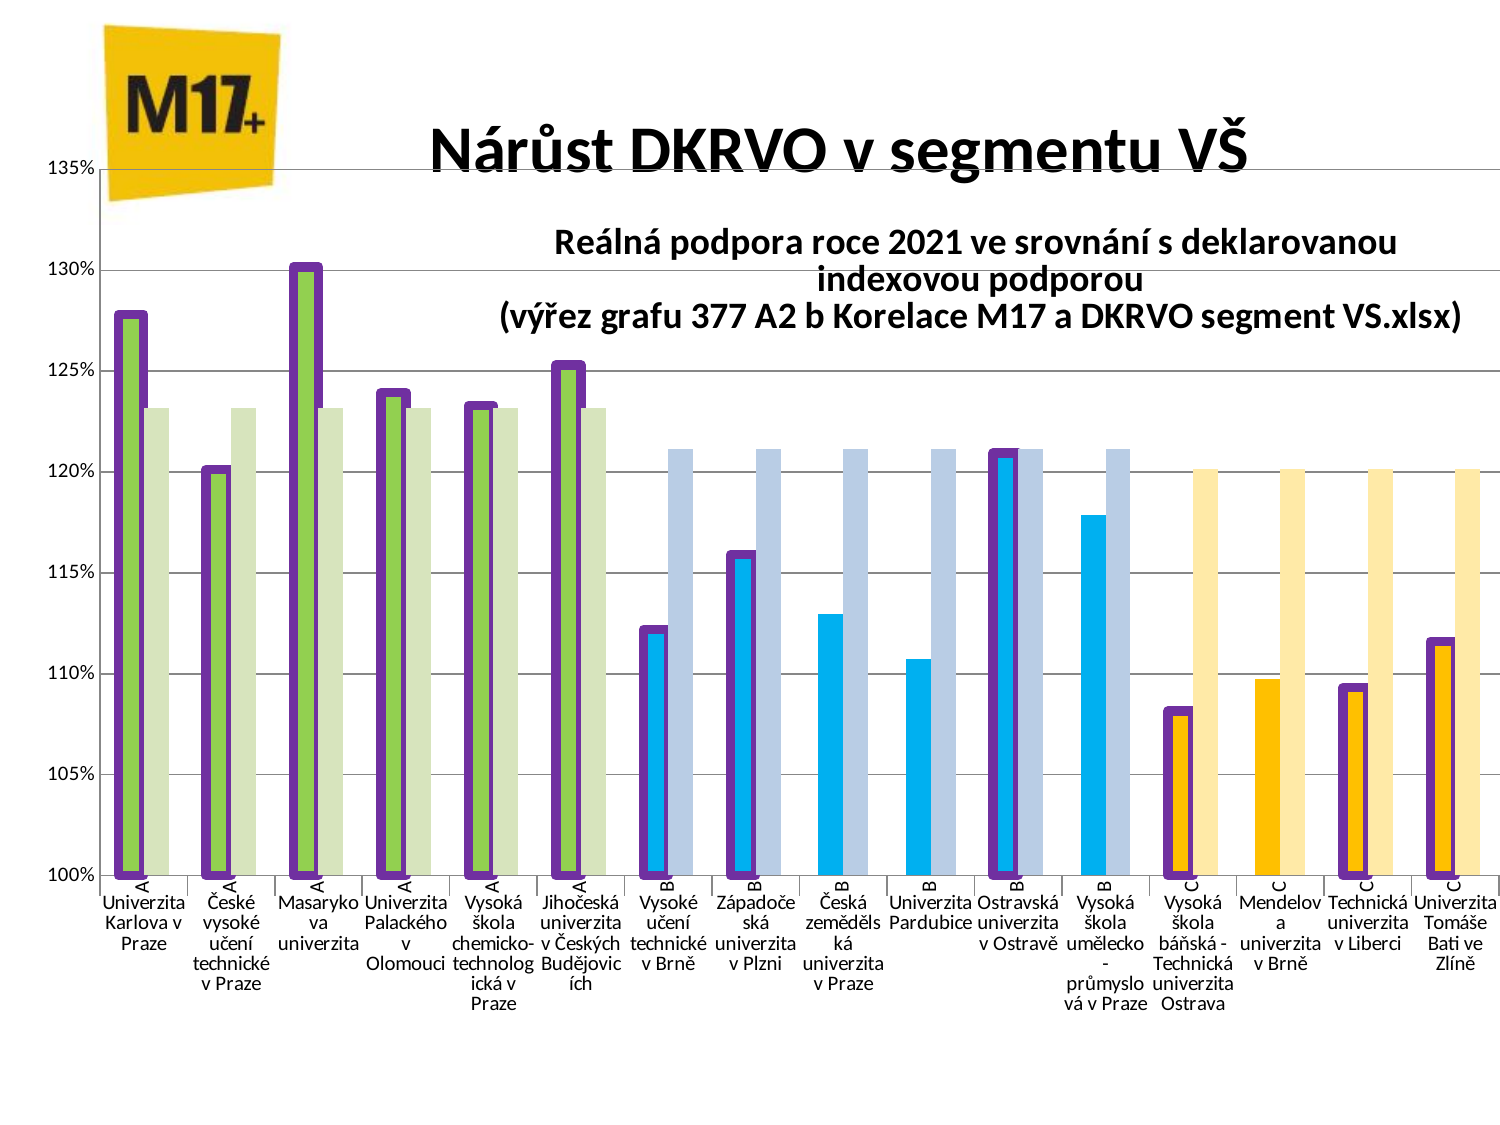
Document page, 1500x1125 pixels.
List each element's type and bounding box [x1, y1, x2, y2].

chart [0, 0, 1500, 1125]
